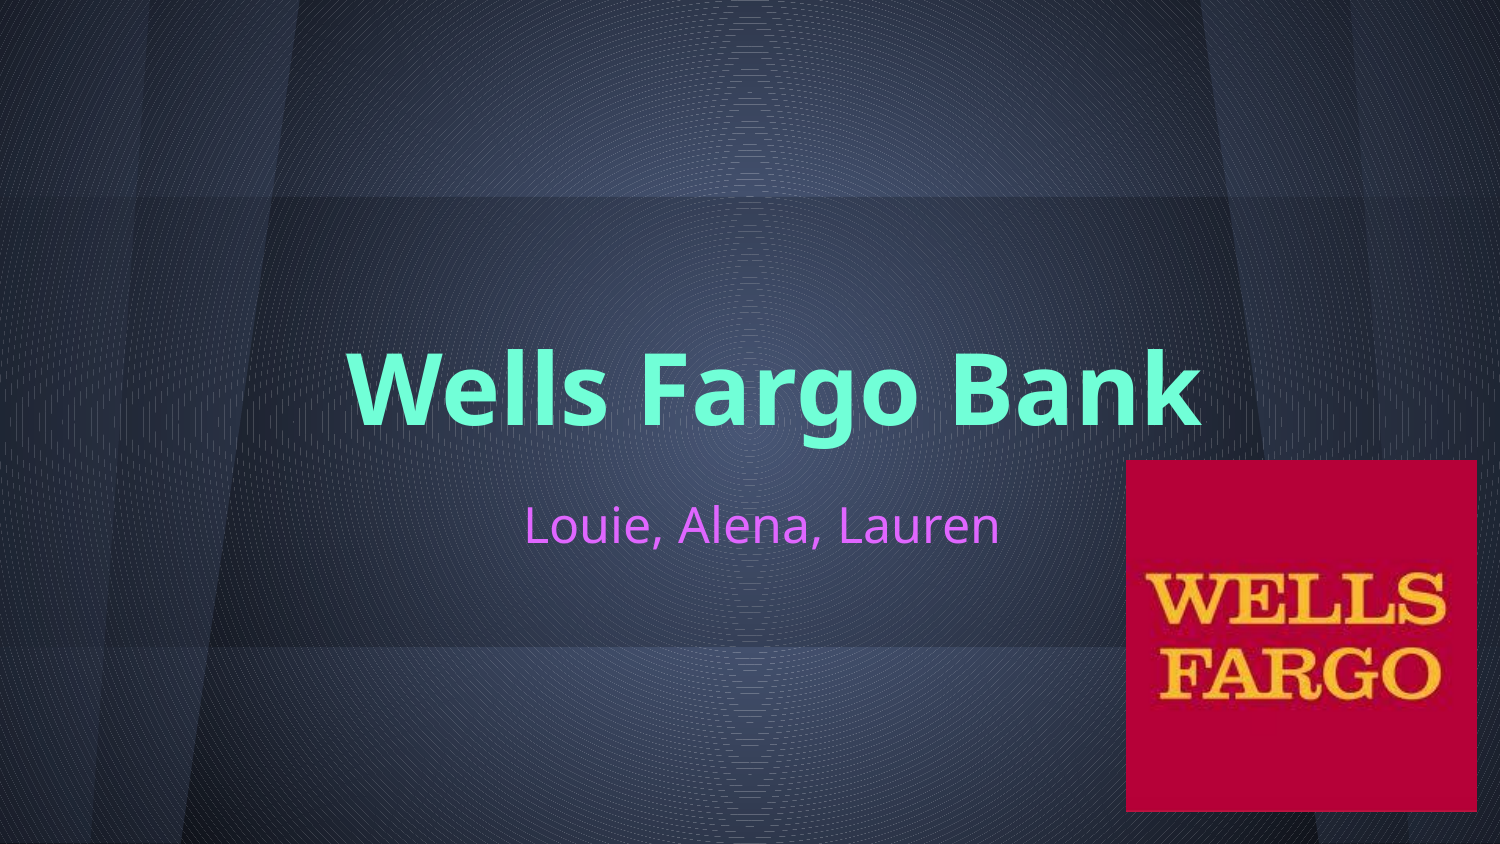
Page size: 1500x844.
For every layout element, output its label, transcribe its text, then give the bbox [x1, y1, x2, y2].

picture [1125, 460, 1477, 813]
subtitle Louie, Alena, Lauren [112, 478, 1120, 587]
title Wells Fargo Bank [112, 257, 1388, 461]
